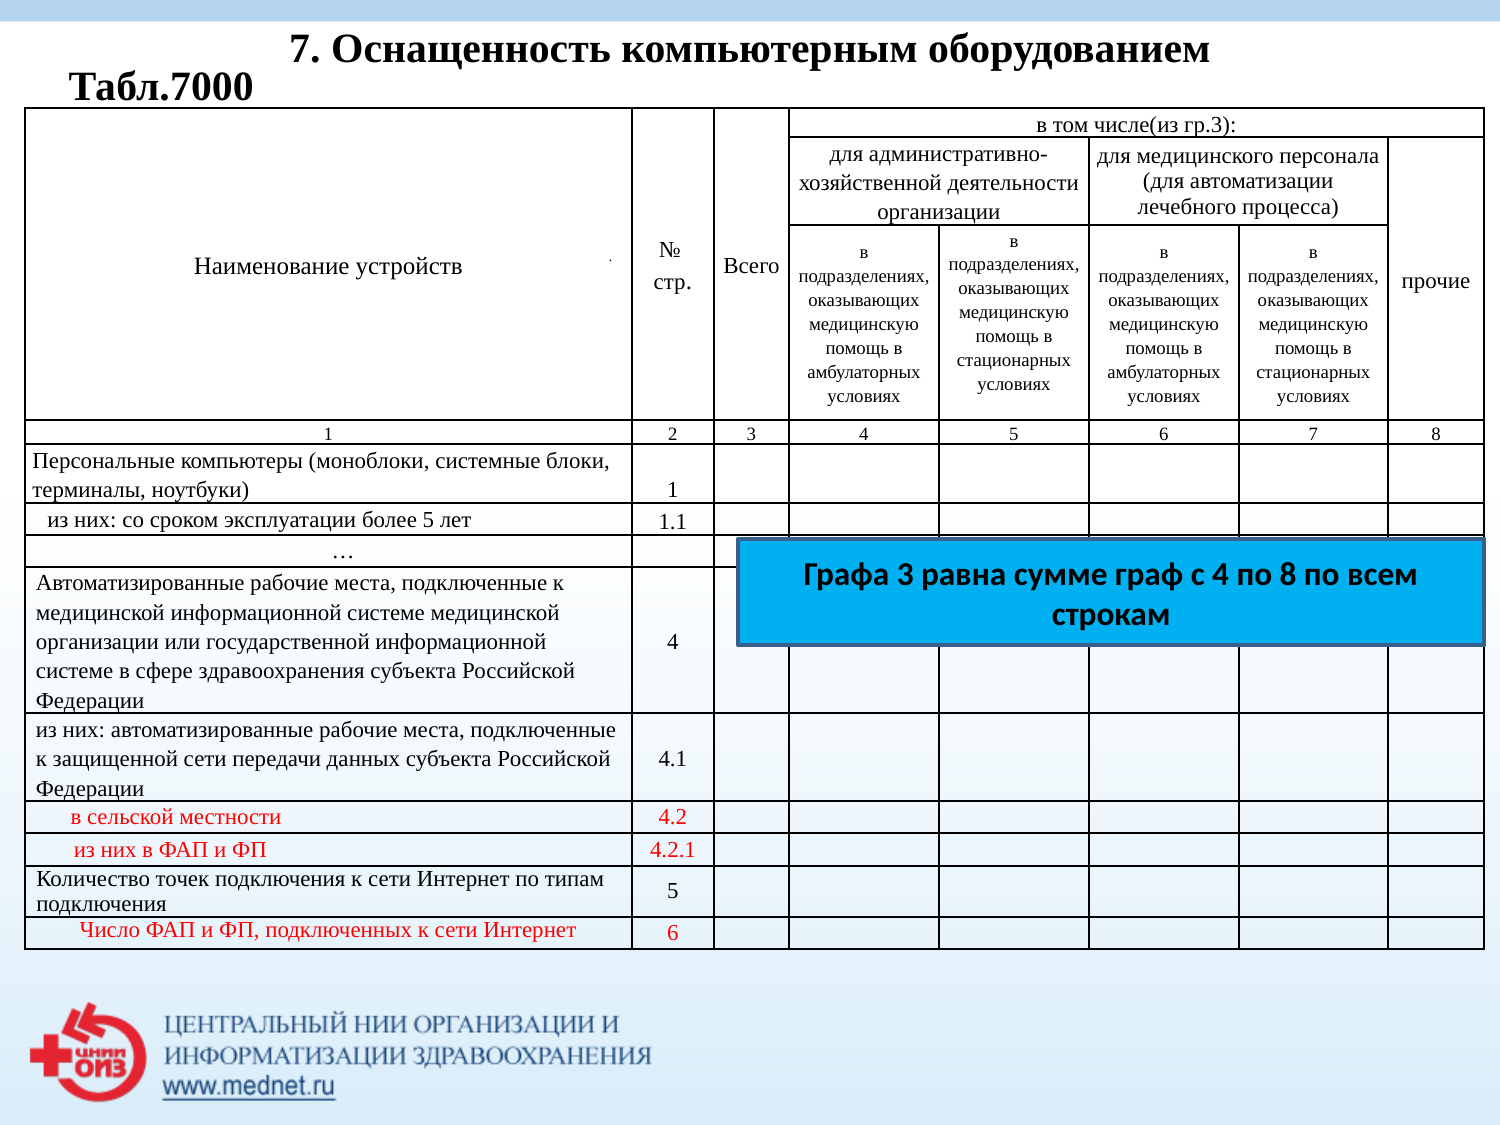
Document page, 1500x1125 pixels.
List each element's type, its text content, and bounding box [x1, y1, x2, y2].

table_cell 5 [940, 421, 1088, 443]
table_cell [790, 802, 938, 832]
table_cell [1389, 867, 1483, 916]
table_cell [1240, 918, 1387, 948]
table_cell [940, 504, 1088, 534]
table_cell [1090, 802, 1238, 832]
table_cell [790, 445, 938, 502]
table_cell из них: со сроком эксплуатации более 5 лет [26, 504, 631, 534]
table_cell 4.1 [633, 714, 713, 800]
table_cell [1090, 647, 1238, 712]
table_cell [940, 802, 1088, 832]
table_cell 1 [633, 445, 713, 502]
title Табл.7000 [17, 66, 306, 102]
table_cell [1090, 714, 1238, 800]
table_cell 4 [633, 568, 713, 712]
table_cell [790, 867, 938, 916]
table_cell [1240, 802, 1387, 832]
table_cell [940, 918, 1088, 948]
table_cell 4 [790, 421, 938, 443]
table_cell в подразделениях, оказывающих медицинскую помощь в амбулаторных условиях [790, 226, 938, 419]
table_cell [715, 714, 788, 800]
table_header Всего [715, 109, 788, 419]
table_cell [940, 445, 1088, 502]
table_cell [790, 504, 938, 534]
table_cell [1240, 504, 1387, 534]
table_cell прочие [1389, 138, 1483, 419]
table_cell [940, 834, 1088, 865]
text_box Графа 3 равна сумме граф с 4 по 8 по всем строкам [736, 537, 1486, 647]
table_cell в подразделениях, оказывающих медицинскую помощь в стационарных условиях [1240, 226, 1387, 419]
table_cell из них в ФАП и ФП [26, 834, 631, 865]
table_cell 7 [1240, 421, 1387, 443]
table_cell 6 [1090, 421, 1238, 443]
table_cell [940, 867, 1088, 916]
table_cell 3 [715, 421, 788, 443]
table_cell [790, 834, 938, 865]
table_cell [1240, 714, 1387, 800]
table_cell 6 [633, 918, 713, 948]
table_cell [715, 802, 788, 832]
table_cell для административно-хозяйственной деятельности организации [790, 138, 1088, 224]
table_cell 8 [1389, 421, 1483, 443]
table_cell 5 [633, 867, 713, 916]
table_cell [1090, 445, 1238, 502]
table_cell Количество точек подключения к сети Интернет по типам подключения [26, 867, 631, 916]
table_cell [1389, 802, 1483, 832]
table_cell 1 [26, 421, 631, 443]
table_header в том числе(из гр.3): [790, 109, 1483, 136]
table_cell 4.2.1 [633, 834, 713, 865]
table_cell [790, 647, 938, 712]
table_cell [790, 714, 938, 800]
table_cell [940, 647, 1088, 712]
table_cell [940, 714, 1088, 800]
picture [0, 0, 1500, 1125]
table_cell [790, 918, 938, 948]
table_cell [715, 536, 788, 566]
table_cell [1090, 867, 1238, 916]
table_cell Число ФАП и ФП, подключенных к сети Интернет [26, 918, 631, 948]
table_cell [633, 536, 713, 566]
table_cell [715, 918, 788, 948]
table_cell [1389, 504, 1483, 534]
table_cell [1240, 647, 1387, 712]
table_cell [1389, 714, 1483, 800]
table_cell Персональные компьютеры (моноблоки, системные блоки, терминалы, ноутбуки) [26, 445, 631, 502]
table_cell Автоматизированные рабочие места, подключенные к медицинской информационной системе медицинской организации или государственной информационной системе в сфере здравоохранения субъекта Российской Федерации [26, 568, 631, 712]
table_cell [1389, 647, 1483, 712]
table_cell из них: автоматизированные рабочие места, подключенные к защищенной сети передачи данных субъекта Российской Федерации [26, 714, 631, 800]
table_cell [1389, 918, 1483, 948]
table_cell для медицинского персонала (для автоматизации лечебного процесса) [1090, 138, 1387, 224]
table_cell [1090, 834, 1238, 865]
table_cell [1240, 867, 1387, 916]
table_cell в подразделениях, оказывающих медицинскую помощь в стационарных условиях [940, 226, 1088, 419]
table_cell [715, 834, 788, 865]
table_cell [1090, 918, 1238, 948]
table_cell [1240, 445, 1387, 502]
table_cell [1389, 834, 1483, 865]
table_header № стр. [633, 109, 713, 419]
table_cell в сельской местности [26, 802, 631, 832]
text_box 7. Оснащенность компьютерным оборудованием [37, 24, 1463, 67]
table_cell [715, 867, 788, 916]
table_cell [715, 504, 788, 534]
table_cell [1240, 834, 1387, 865]
table_cell 4.2 [633, 802, 713, 832]
table_cell … [26, 536, 631, 566]
table_cell [1090, 504, 1238, 534]
table_cell [1389, 445, 1483, 502]
table_header Наименование устройств [26, 109, 631, 419]
table_cell 2 [633, 421, 713, 443]
table_cell в подразделениях, оказывающих медицинскую помощь в амбулаторных условиях [1090, 226, 1238, 419]
table_cell [715, 568, 788, 712]
table_cell [715, 445, 788, 502]
table_cell 1.1 [633, 504, 713, 534]
